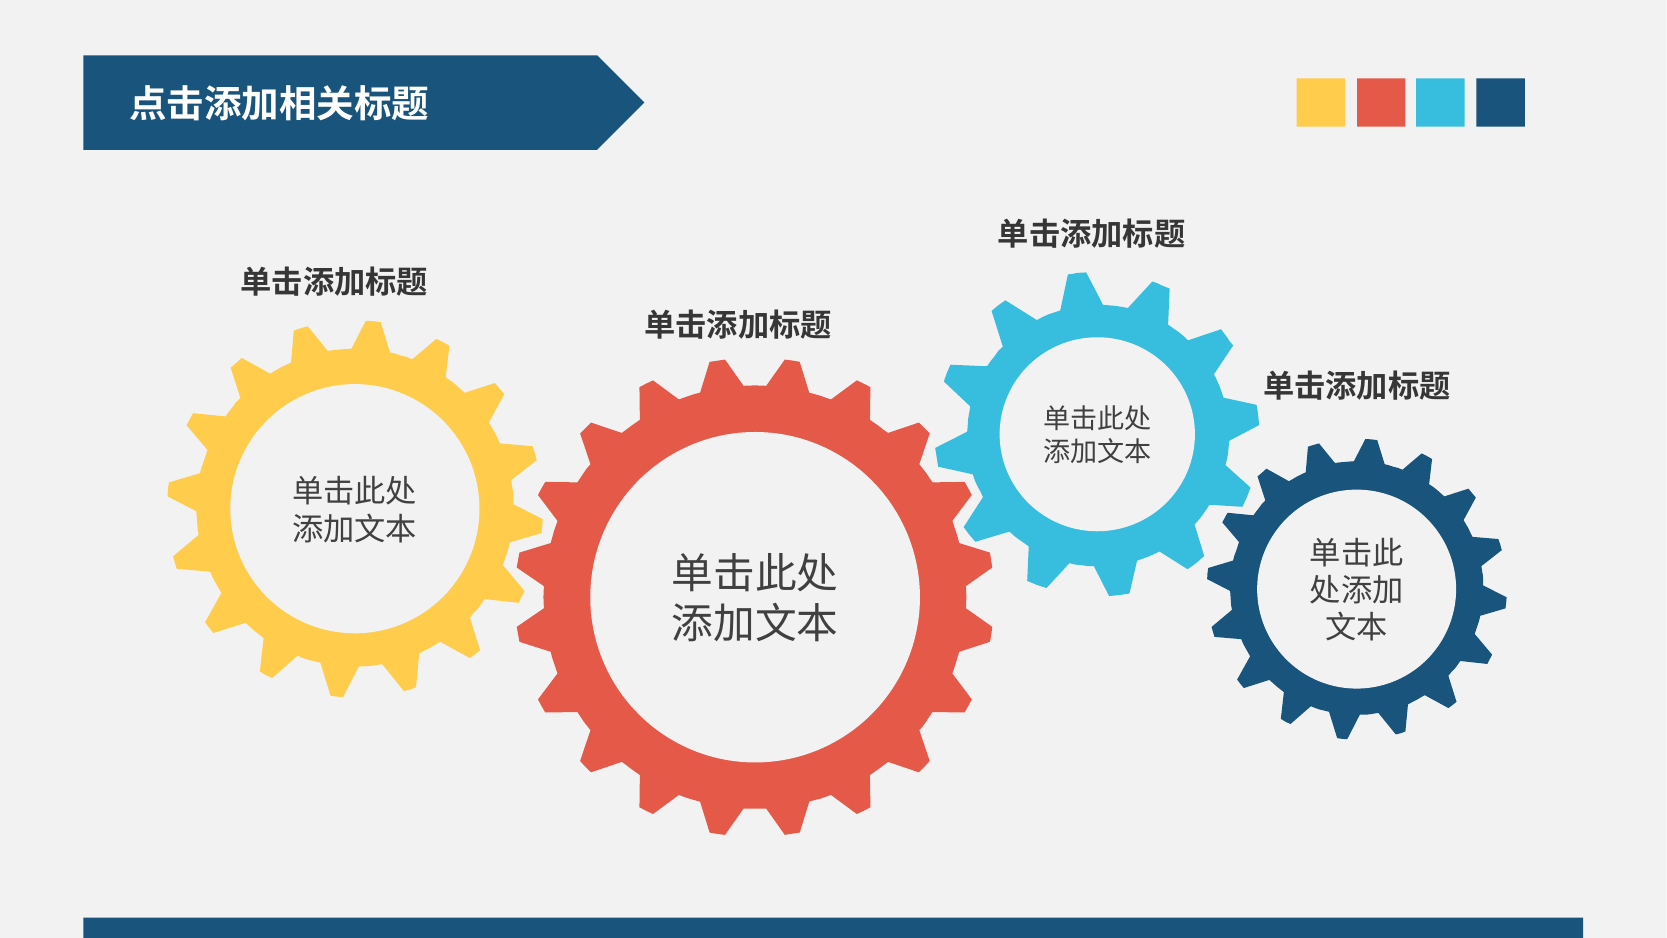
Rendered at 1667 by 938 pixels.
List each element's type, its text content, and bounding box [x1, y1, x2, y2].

text_box 单击添加标题 [178, 253, 491, 308]
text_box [1206, 438, 1507, 740]
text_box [516, 359, 993, 836]
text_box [934, 272, 1260, 597]
text_box 单击添加标题 [581, 296, 895, 351]
text_box [81, 915, 1585, 938]
text_box [1355, 76, 1408, 129]
text_box 单击添加标题 [1264, 358, 1494, 412]
text_box 点击添加相关标题 [114, 72, 445, 132]
text_box [81, 53, 647, 152]
text_box [1474, 76, 1527, 129]
text_box 单击添加标题 [935, 205, 1248, 260]
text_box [167, 320, 543, 698]
text_box [1414, 76, 1467, 129]
text_box [1295, 76, 1347, 129]
